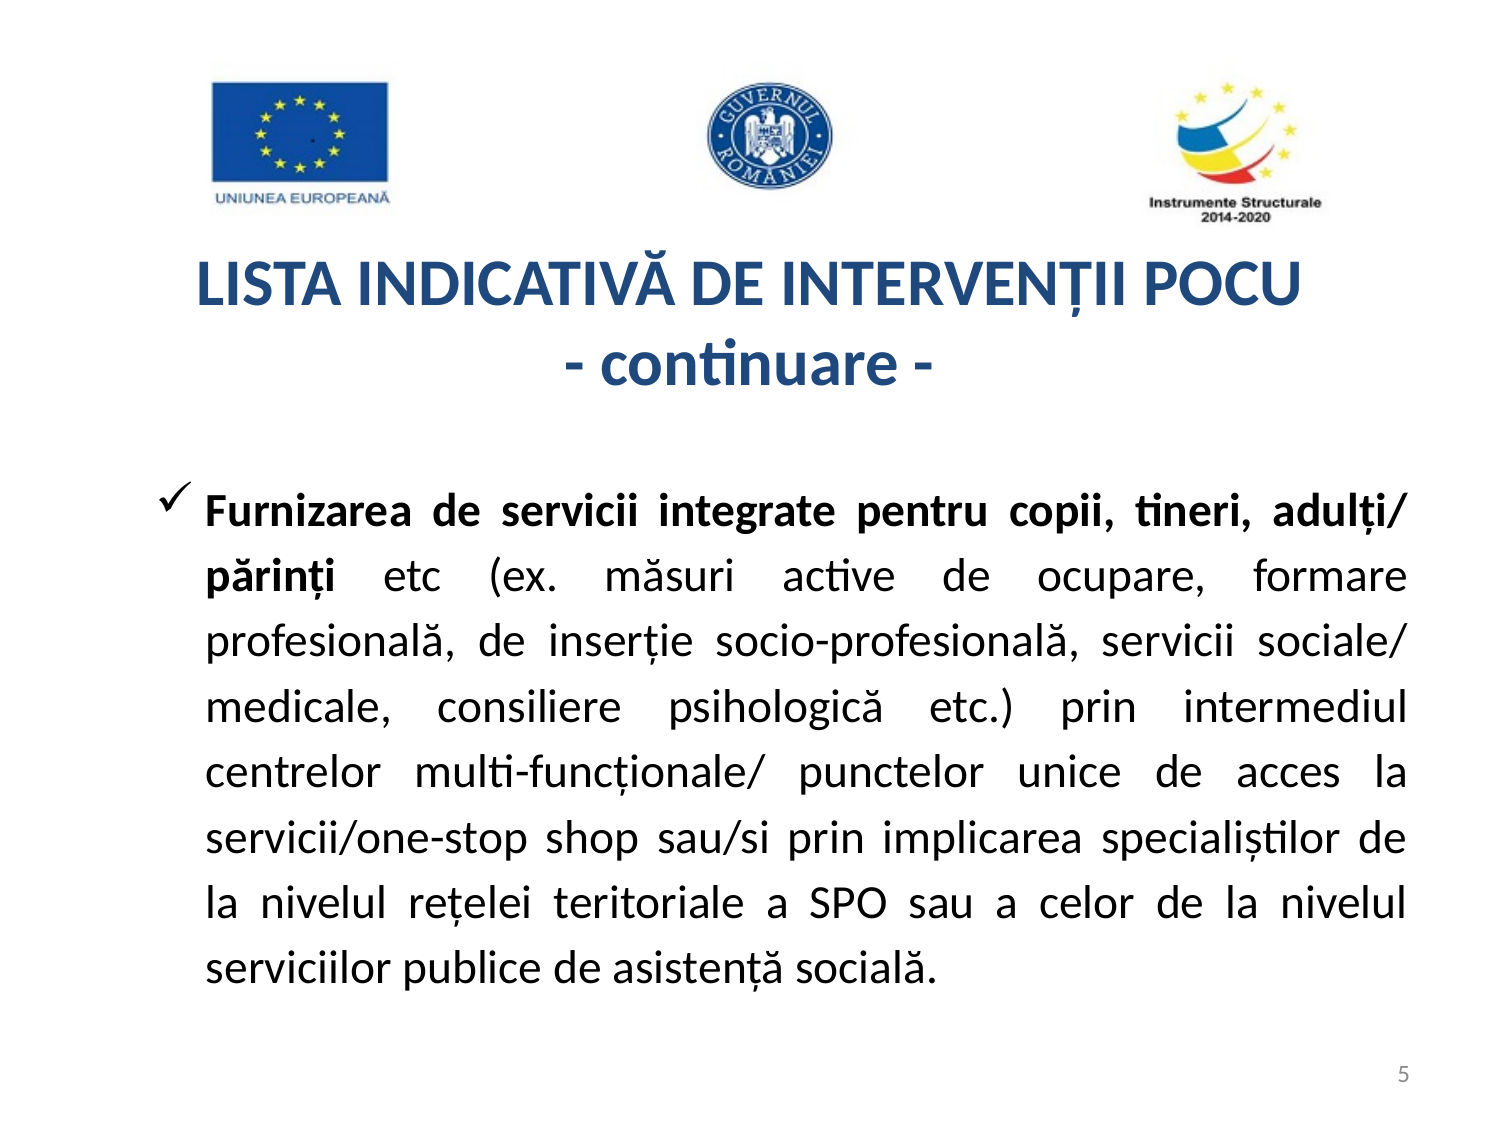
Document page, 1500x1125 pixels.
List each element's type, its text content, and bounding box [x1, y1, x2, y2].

picture [75, 37, 1425, 237]
list Furnizarea de servicii integrate pentru copii, tineri, adulți/ părinți etc (ex. măsuri active de ocupare, formare profesională, de inserție socio-profesională, servicii sociale/ medicale, consiliere psihologică etc.) prin intermediul centrelor multi-funcționale/ punctelor unice de acces la servicii/one-stop shop sau/si prin implicarea specialiștilor de la nivelul rețelei teritoriale a SPO sau a celor de la nivelul serviciilor publice de asistență socială. [75, 462, 1425, 1005]
slide_number 5 [1074, 1042, 1425, 1103]
title LISTA INDICATIVĂ DE INTERVENȚII POCU - continuare - [75, 237, 1425, 400]
